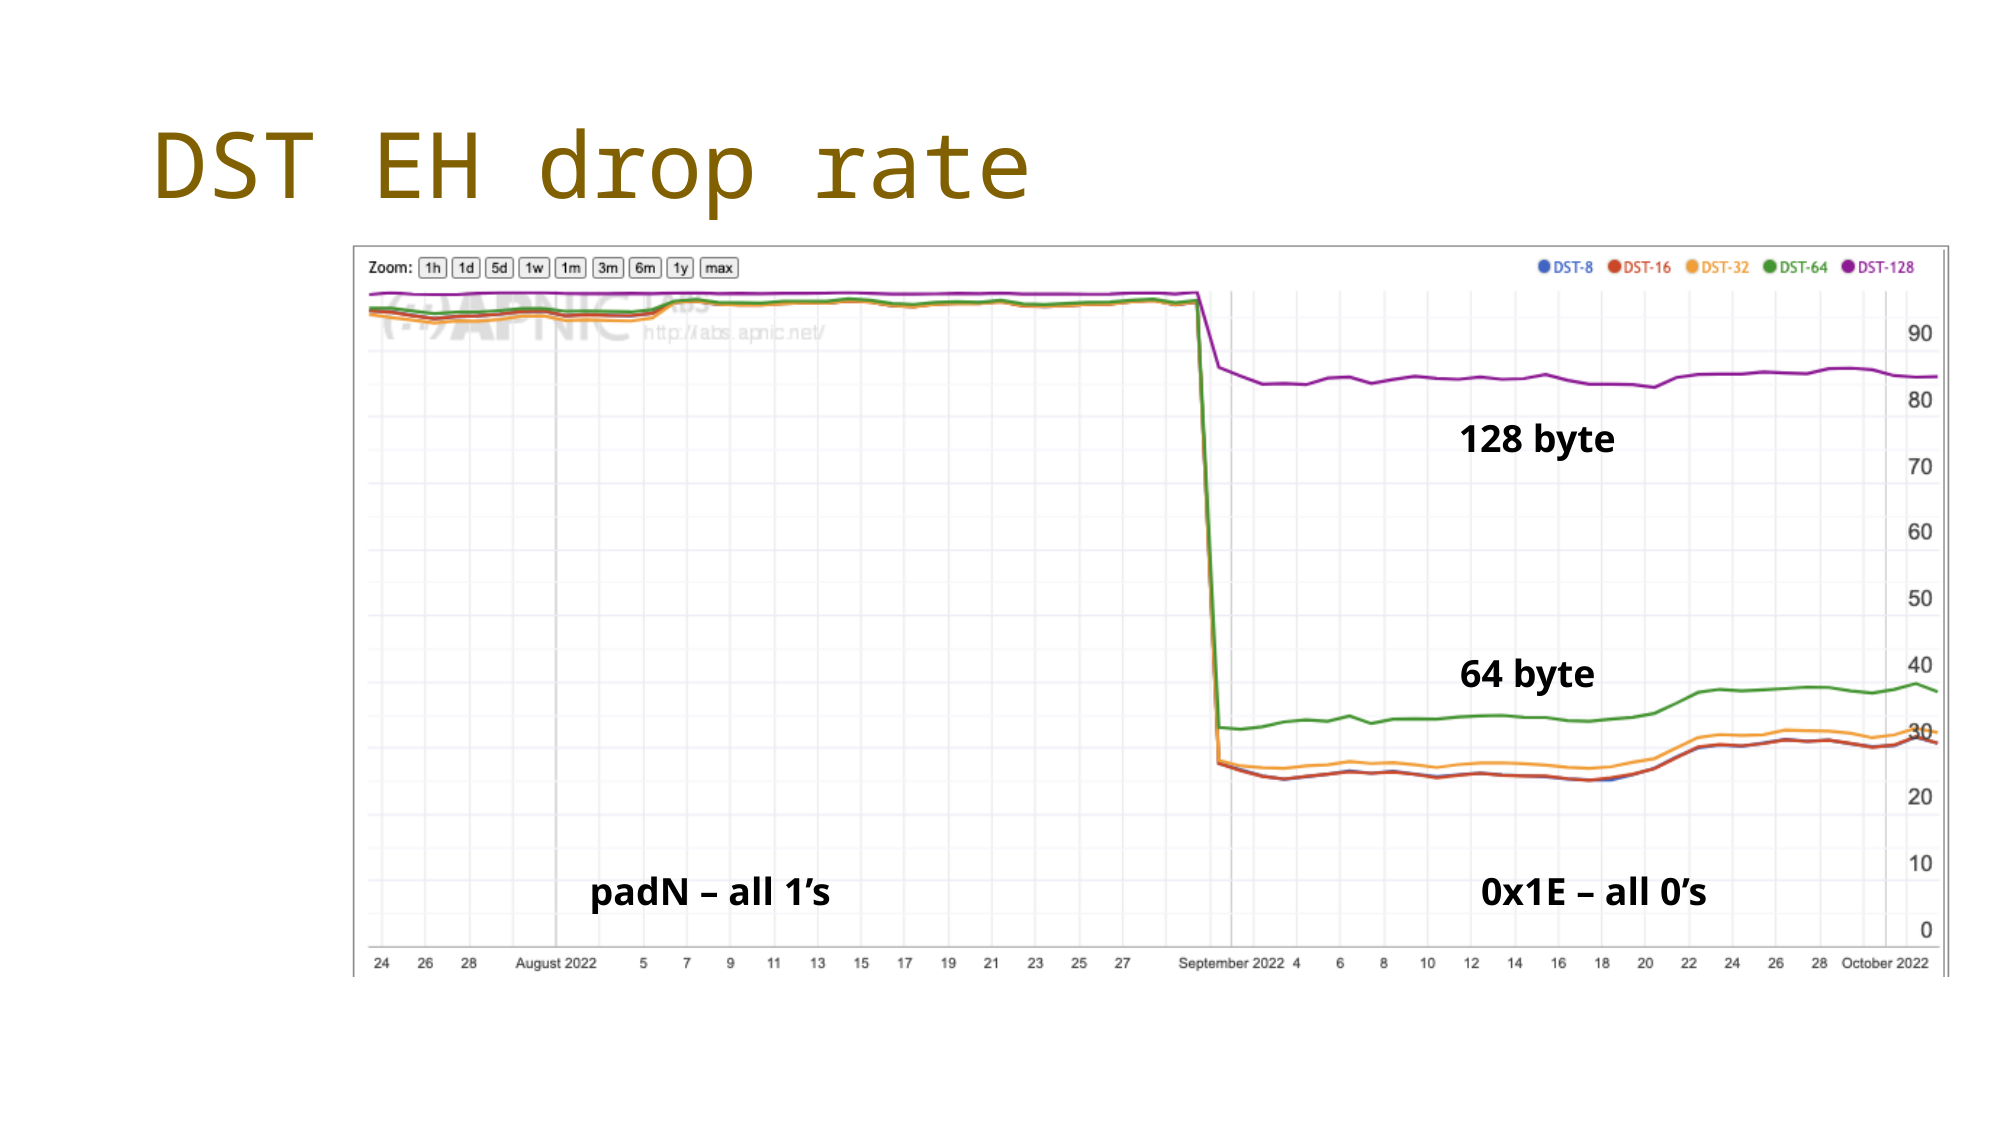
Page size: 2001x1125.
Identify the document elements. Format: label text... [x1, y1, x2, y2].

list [343, 234, 1974, 977]
title DST EH drop rate [137, 59, 1863, 278]
